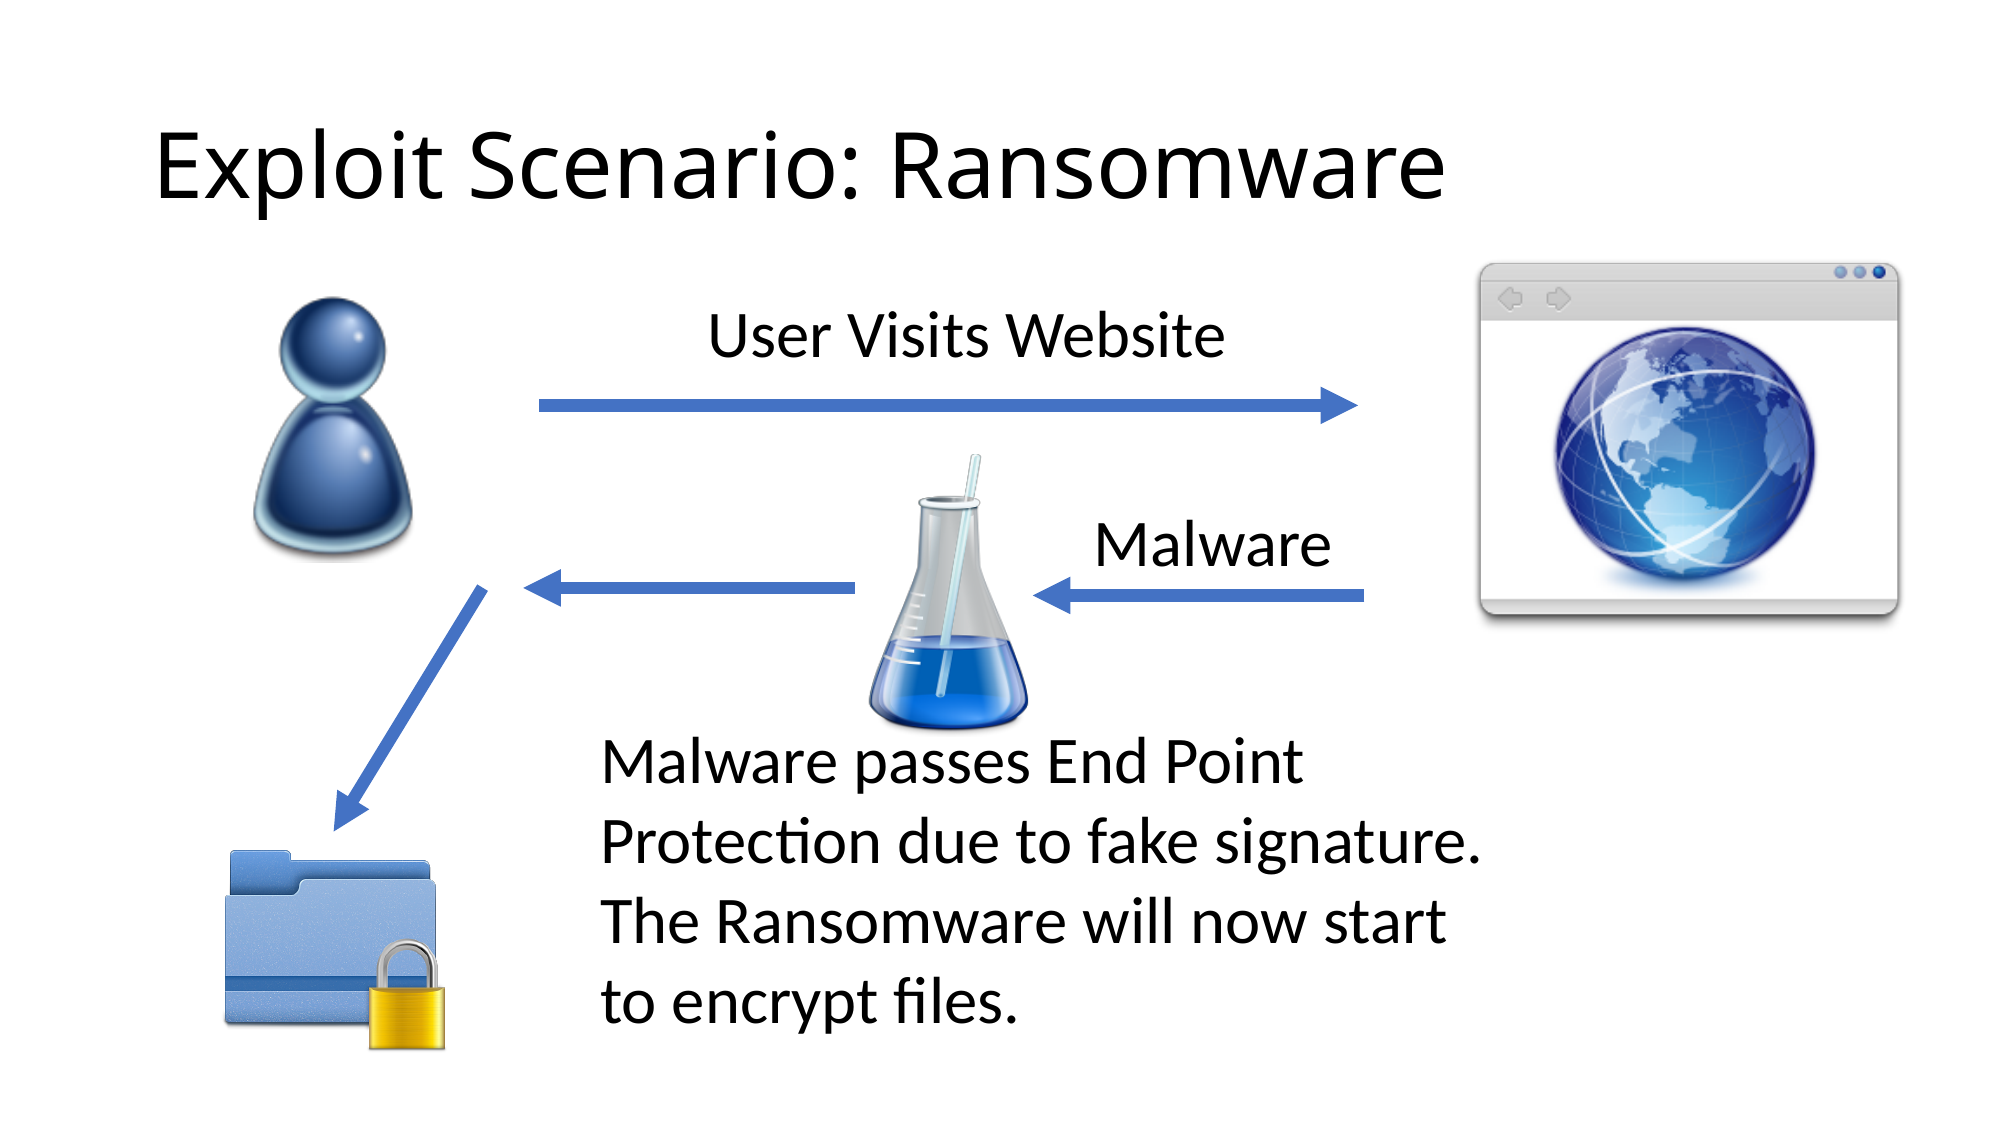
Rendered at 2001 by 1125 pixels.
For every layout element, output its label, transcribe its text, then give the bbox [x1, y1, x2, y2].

text_box Malware passes End Point Protection due to fake signature. The Ransomware will now start to encrypt files. [585, 709, 1526, 1045]
text_box User Visits Website [673, 283, 1262, 379]
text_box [333, 587, 483, 832]
picture [216, 831, 451, 1066]
picture [1467, 213, 1912, 645]
picture [807, 454, 1090, 737]
text_box Malware [1090, 491, 1393, 587]
picture [200, 295, 467, 563]
title Exploit Scenario: Ransomware [137, 59, 1863, 278]
